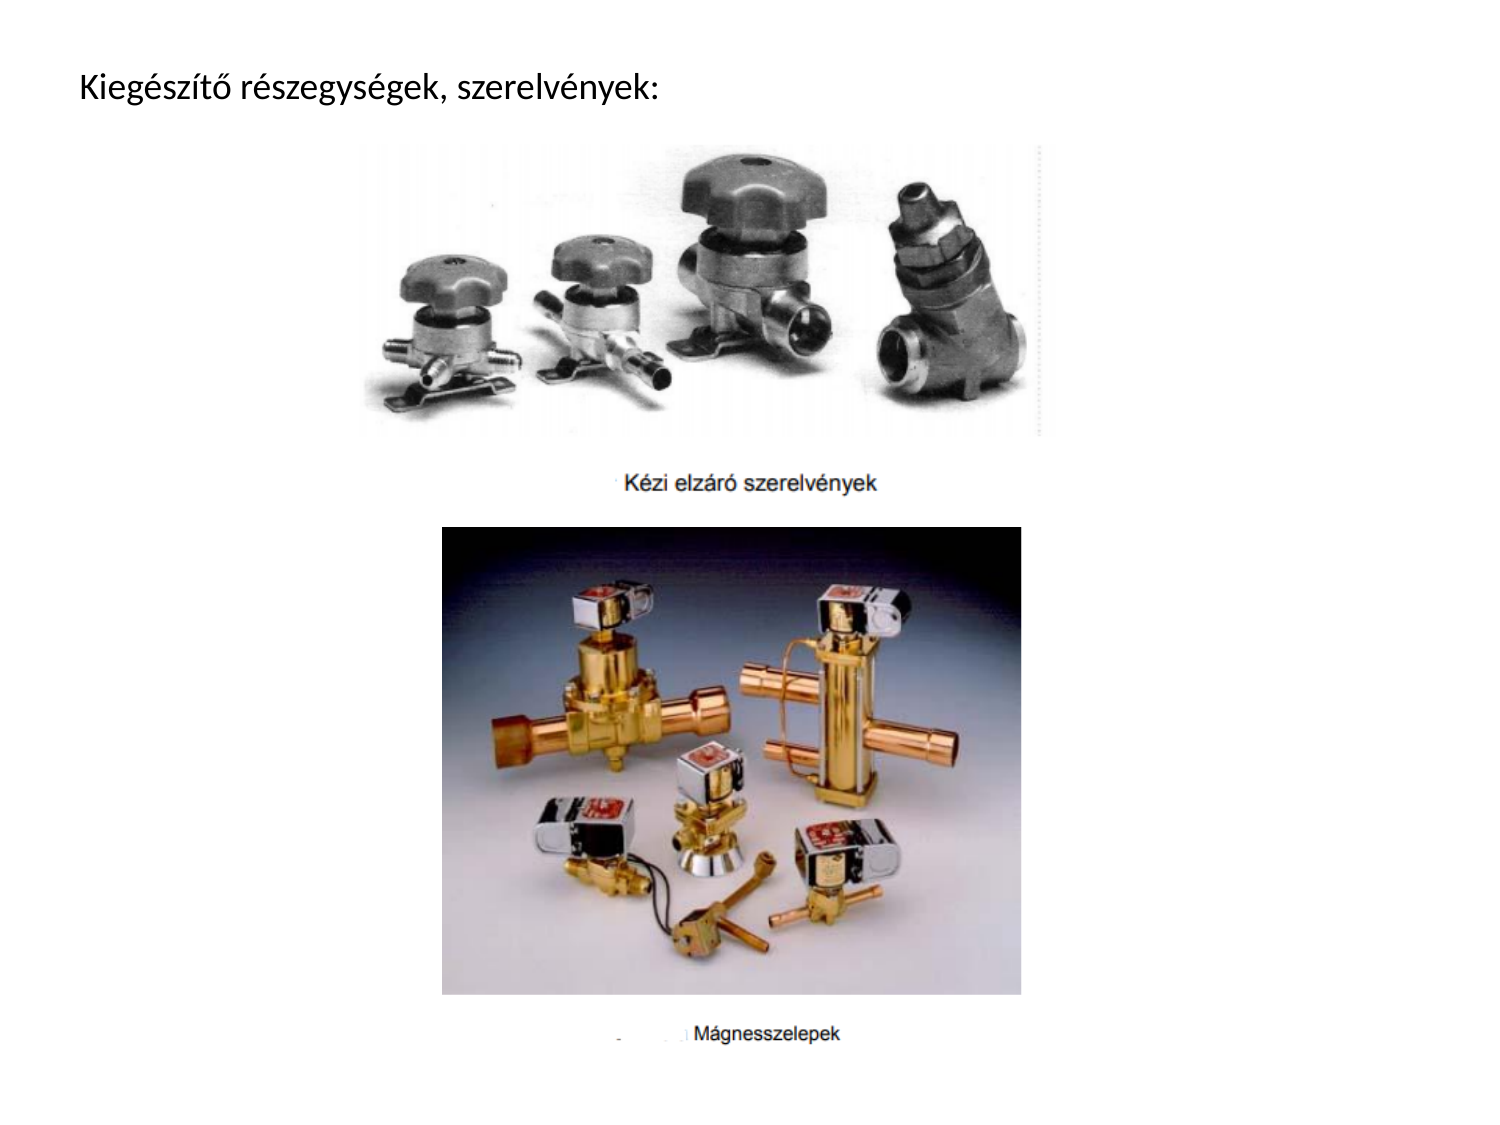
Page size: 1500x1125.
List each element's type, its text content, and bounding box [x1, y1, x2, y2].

text_box Kiegészítő részegységek, szerelvények: [64, 54, 1424, 160]
picture [348, 125, 1099, 1083]
